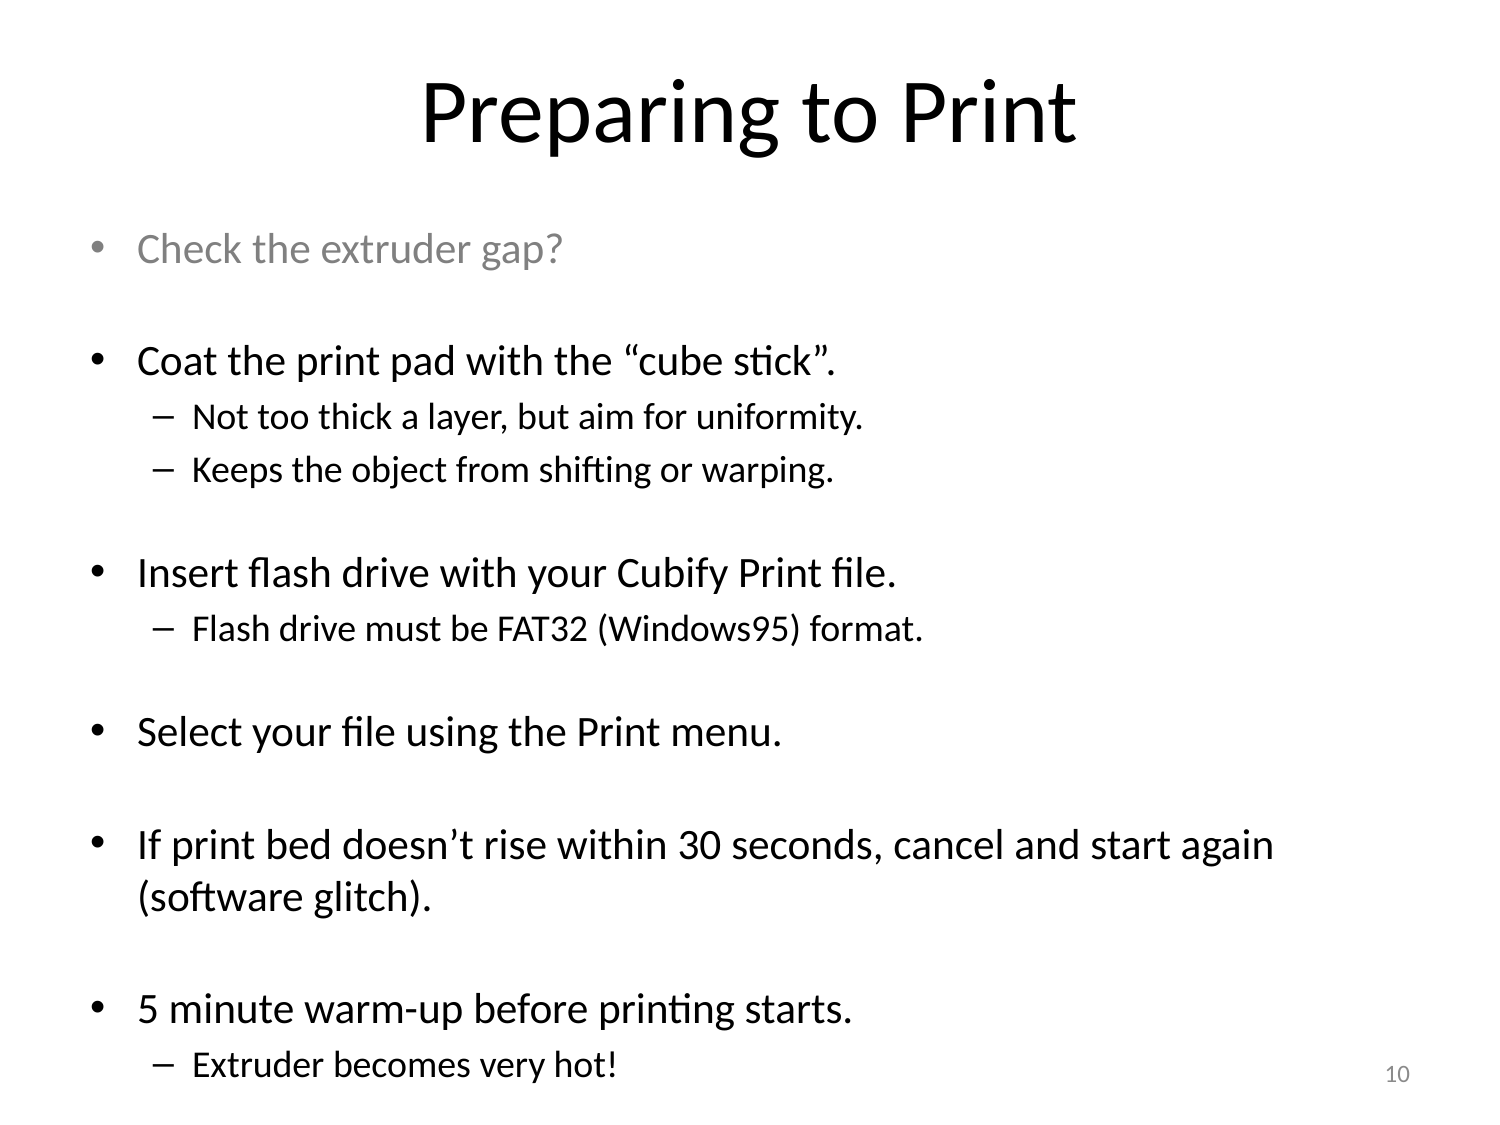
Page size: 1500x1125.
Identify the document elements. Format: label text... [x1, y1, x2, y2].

slide_number 10 [1074, 1042, 1425, 1103]
title Preparing to Print [75, 12, 1425, 200]
list Check the extruder gap? Coat the print pad with the “cube stick”. Not too thick a layer, but aim for uniformity. Keeps the object from shifting or warping. Insert flash drive with your Cubify Print file. Flash drive must be FAT32 (Windows95) format. Select your file using the Print menu. If print bed doesn’t rise within 30 seconds, cancel and start again (software glitch). 5 minute warm-up before printing starts. Extruder becomes very hot! [75, 212, 1425, 1100]
